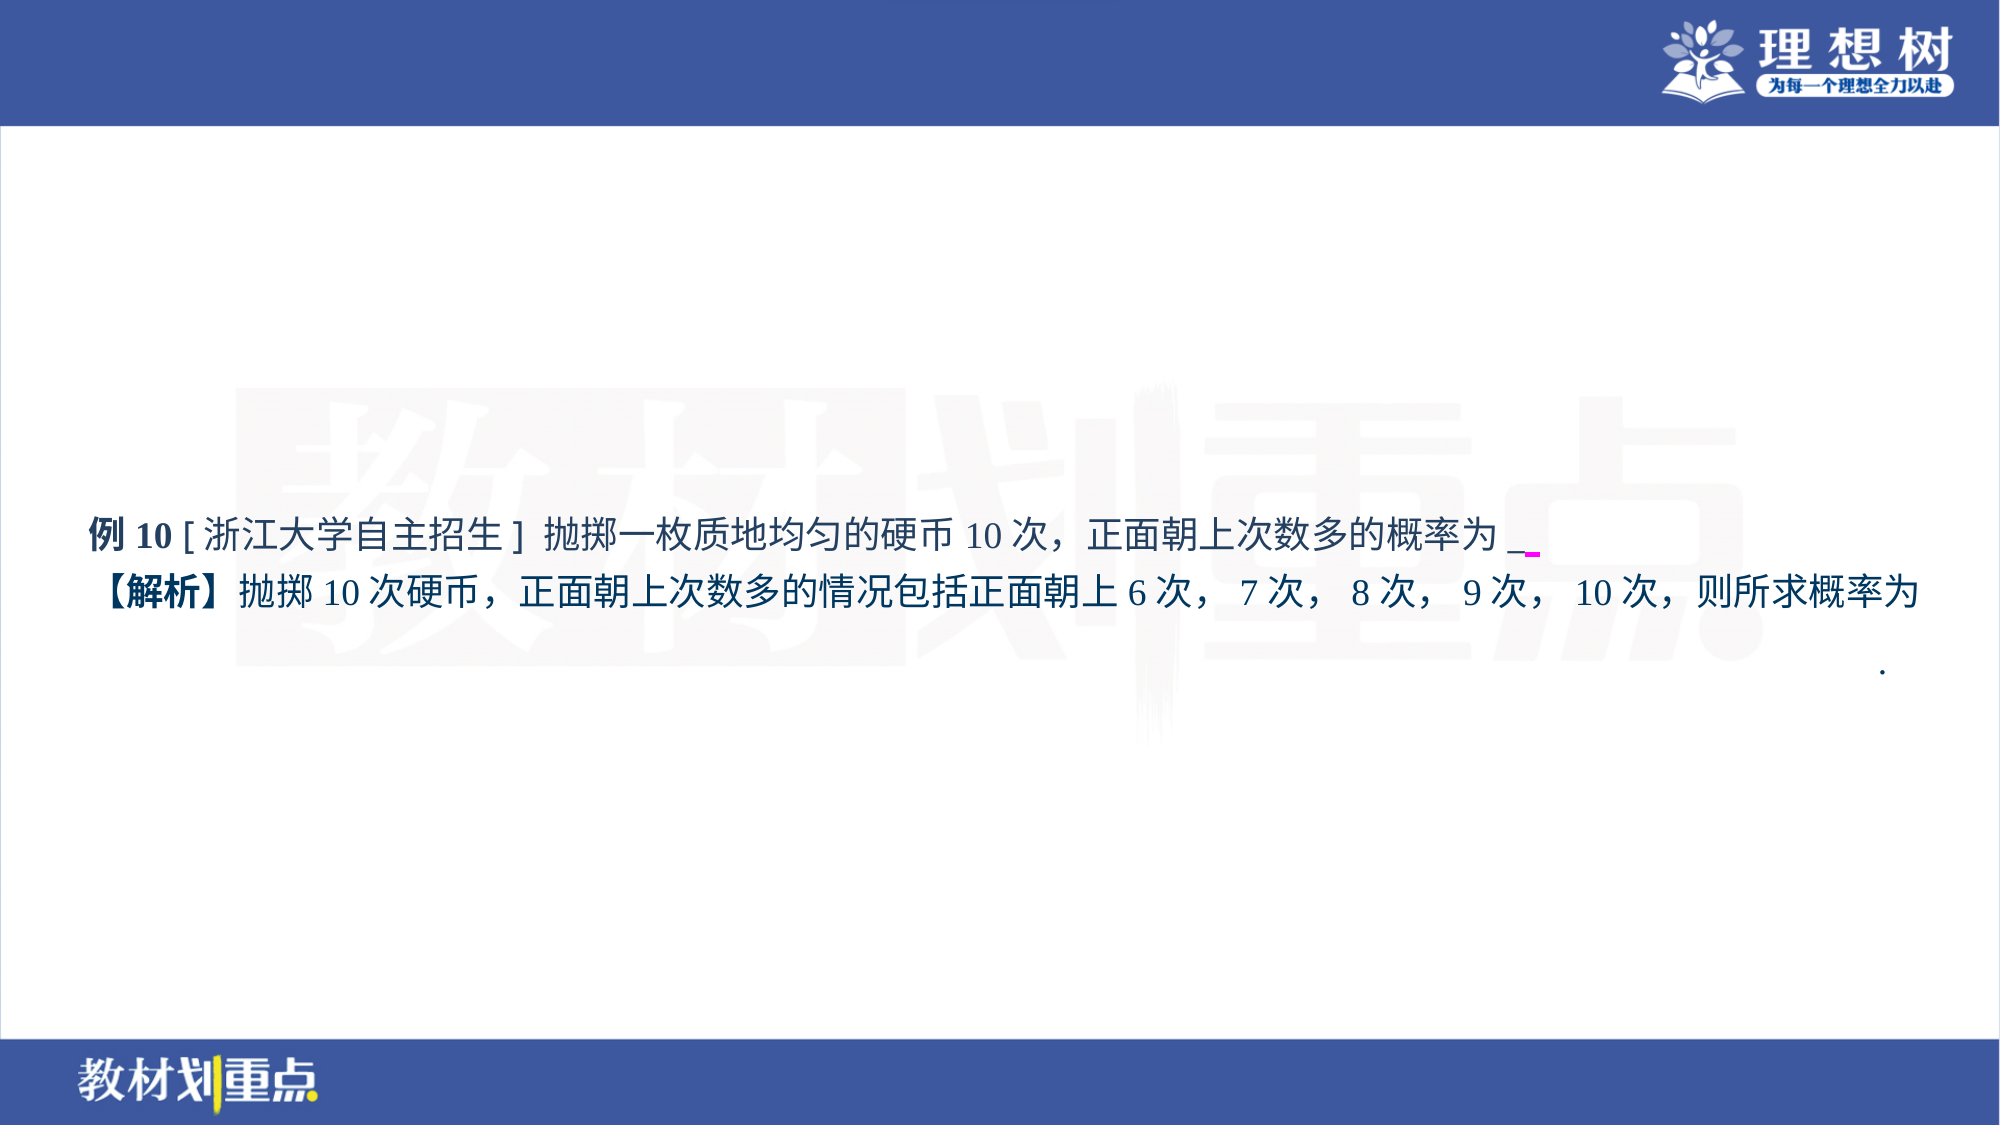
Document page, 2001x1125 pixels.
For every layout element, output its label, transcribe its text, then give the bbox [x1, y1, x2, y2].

picture [0, 0, 2000, 1125]
text_box 例10 [浙江大学自主招生] 抛掷一枚质地均匀的硬币10次，正面朝上次数多的概率为_ ___. [88, 459, 1911, 545]
